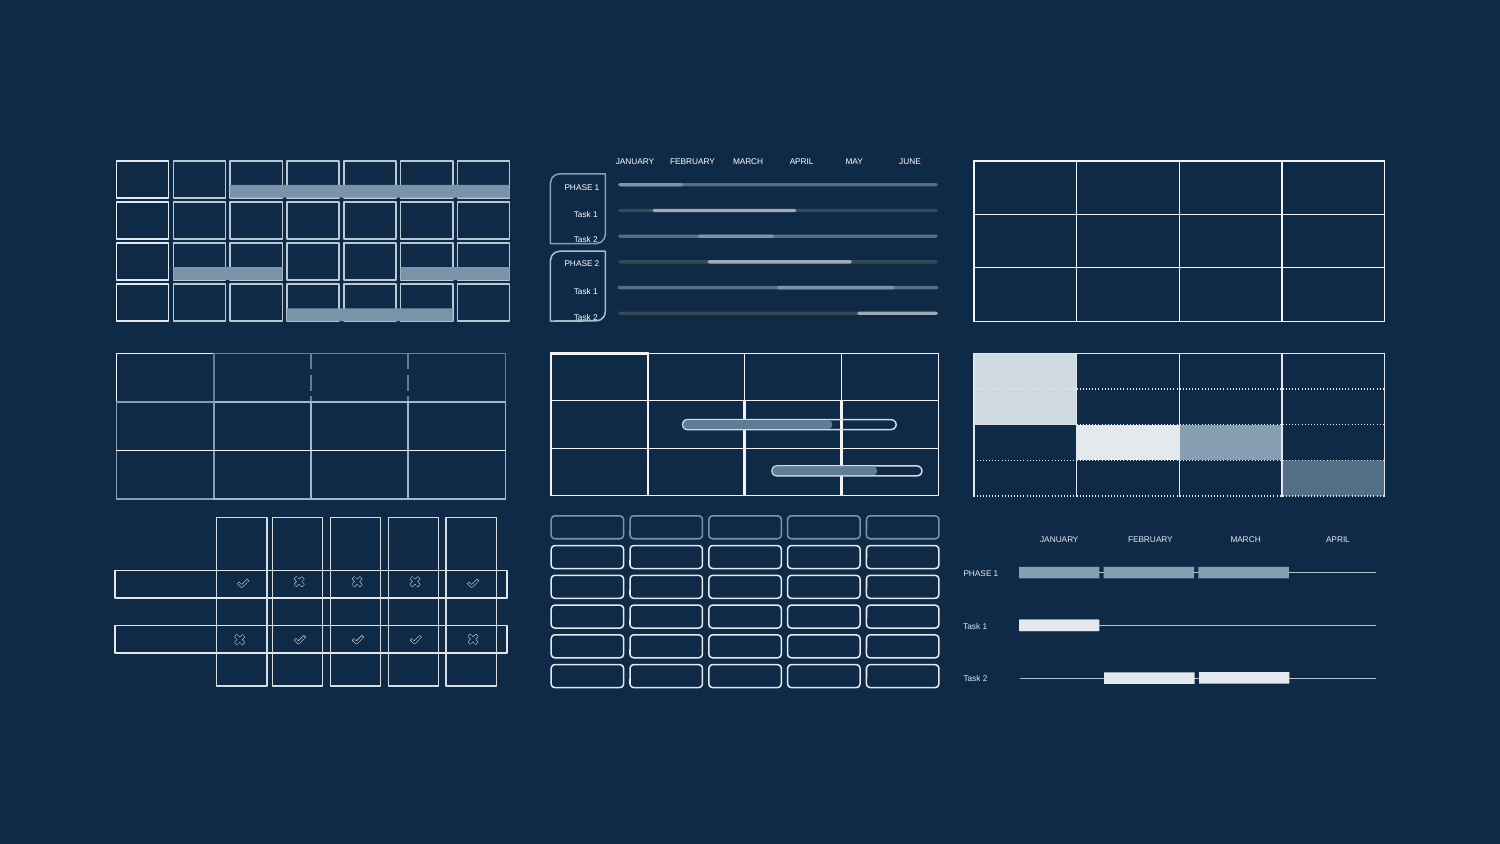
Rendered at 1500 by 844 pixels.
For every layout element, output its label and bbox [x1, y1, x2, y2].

text_box [114, 517, 508, 687]
table_header [1180, 354, 1281, 389]
table_cell [843, 449, 938, 495]
table_cell [117, 403, 213, 450]
text_box [962, 519, 1378, 685]
table_cell [1283, 268, 1384, 321]
table_cell [1283, 460, 1384, 496]
table_header [975, 162, 1076, 214]
table_header [215, 354, 311, 401]
table_cell [975, 215, 1076, 267]
table_cell [843, 401, 938, 448]
table_header [311, 354, 408, 401]
table_cell [409, 403, 505, 450]
table_cell [1077, 268, 1179, 321]
table_cell [746, 438, 840, 448]
table_cell [746, 401, 840, 417]
table_header [117, 354, 213, 401]
table_header [1283, 162, 1384, 214]
text_box [771, 465, 923, 477]
table_cell [1180, 425, 1281, 460]
table_header [408, 354, 505, 401]
table_cell [1077, 425, 1179, 460]
table_cell [1283, 425, 1384, 460]
table_cell [975, 460, 1076, 496]
table_cell [975, 425, 1076, 460]
table_cell [552, 449, 647, 495]
table_cell [649, 449, 743, 495]
table_cell [746, 449, 840, 495]
table_cell [409, 451, 505, 498]
table_cell [1283, 215, 1384, 267]
table_cell [1180, 268, 1281, 321]
table_cell [312, 451, 407, 498]
table_cell [1180, 215, 1281, 267]
table_cell [215, 451, 310, 498]
table_cell [117, 451, 213, 498]
text_box [682, 419, 897, 430]
table_cell [975, 389, 1076, 425]
table_cell [1283, 389, 1384, 425]
table_header [975, 354, 1076, 389]
table_cell [1180, 389, 1281, 425]
text_box [116, 160, 510, 322]
table_header [1180, 162, 1281, 214]
table_cell [975, 268, 1076, 321]
table_cell [1077, 215, 1179, 267]
table_cell [552, 401, 647, 448]
table_cell [1180, 460, 1281, 496]
table_header [745, 354, 841, 400]
table_cell [1077, 460, 1179, 496]
text_box [550, 155, 939, 322]
text_box [551, 515, 940, 688]
table_cell [649, 401, 743, 448]
table_header [1283, 354, 1384, 389]
table_cell [1077, 389, 1179, 425]
table_header [1077, 162, 1179, 214]
table_header [1077, 354, 1179, 389]
table_header [649, 354, 744, 400]
table_cell [215, 403, 310, 450]
table_cell [312, 403, 407, 450]
table_header [552, 355, 647, 400]
table_header [842, 354, 938, 400]
